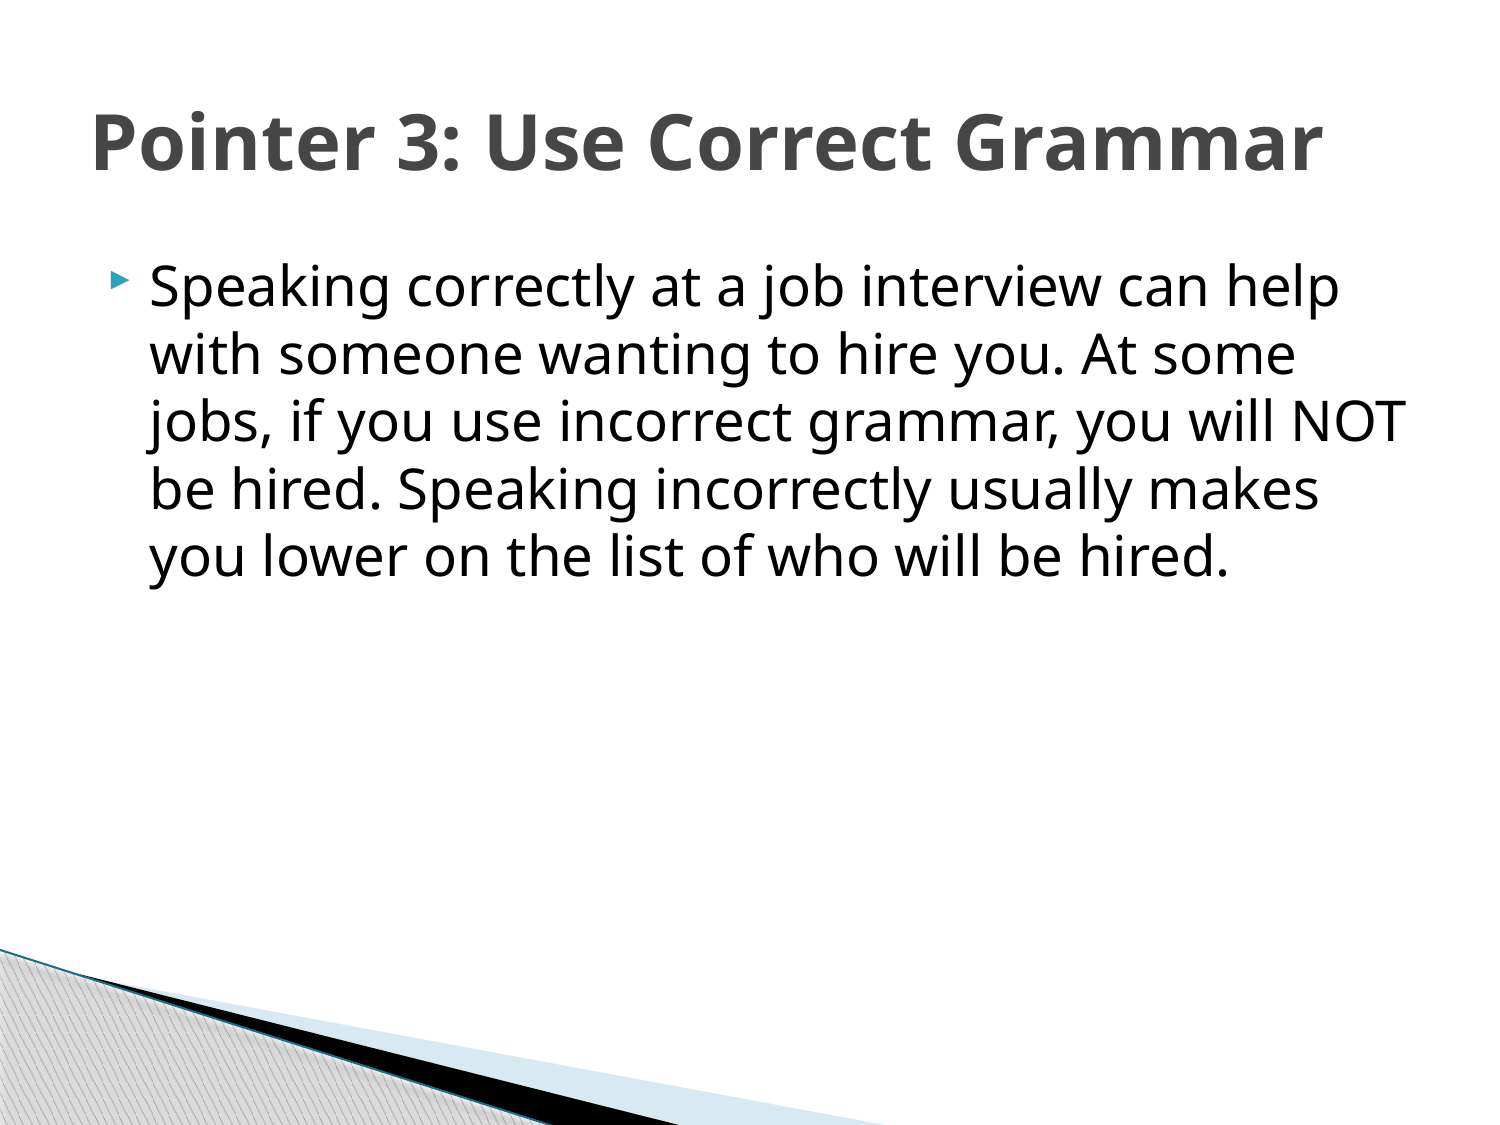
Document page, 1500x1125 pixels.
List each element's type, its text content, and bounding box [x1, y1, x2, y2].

list Speaking correctly at a job interview can help with someone wanting to hire you. At some jobs, if you use incorrect grammar, you will NOT be hired. Speaking incorrectly usually makes you lower on the list of who will be hired. [75, 243, 1425, 986]
title Pointer 3: Use Correct Grammar [75, 45, 1425, 233]
